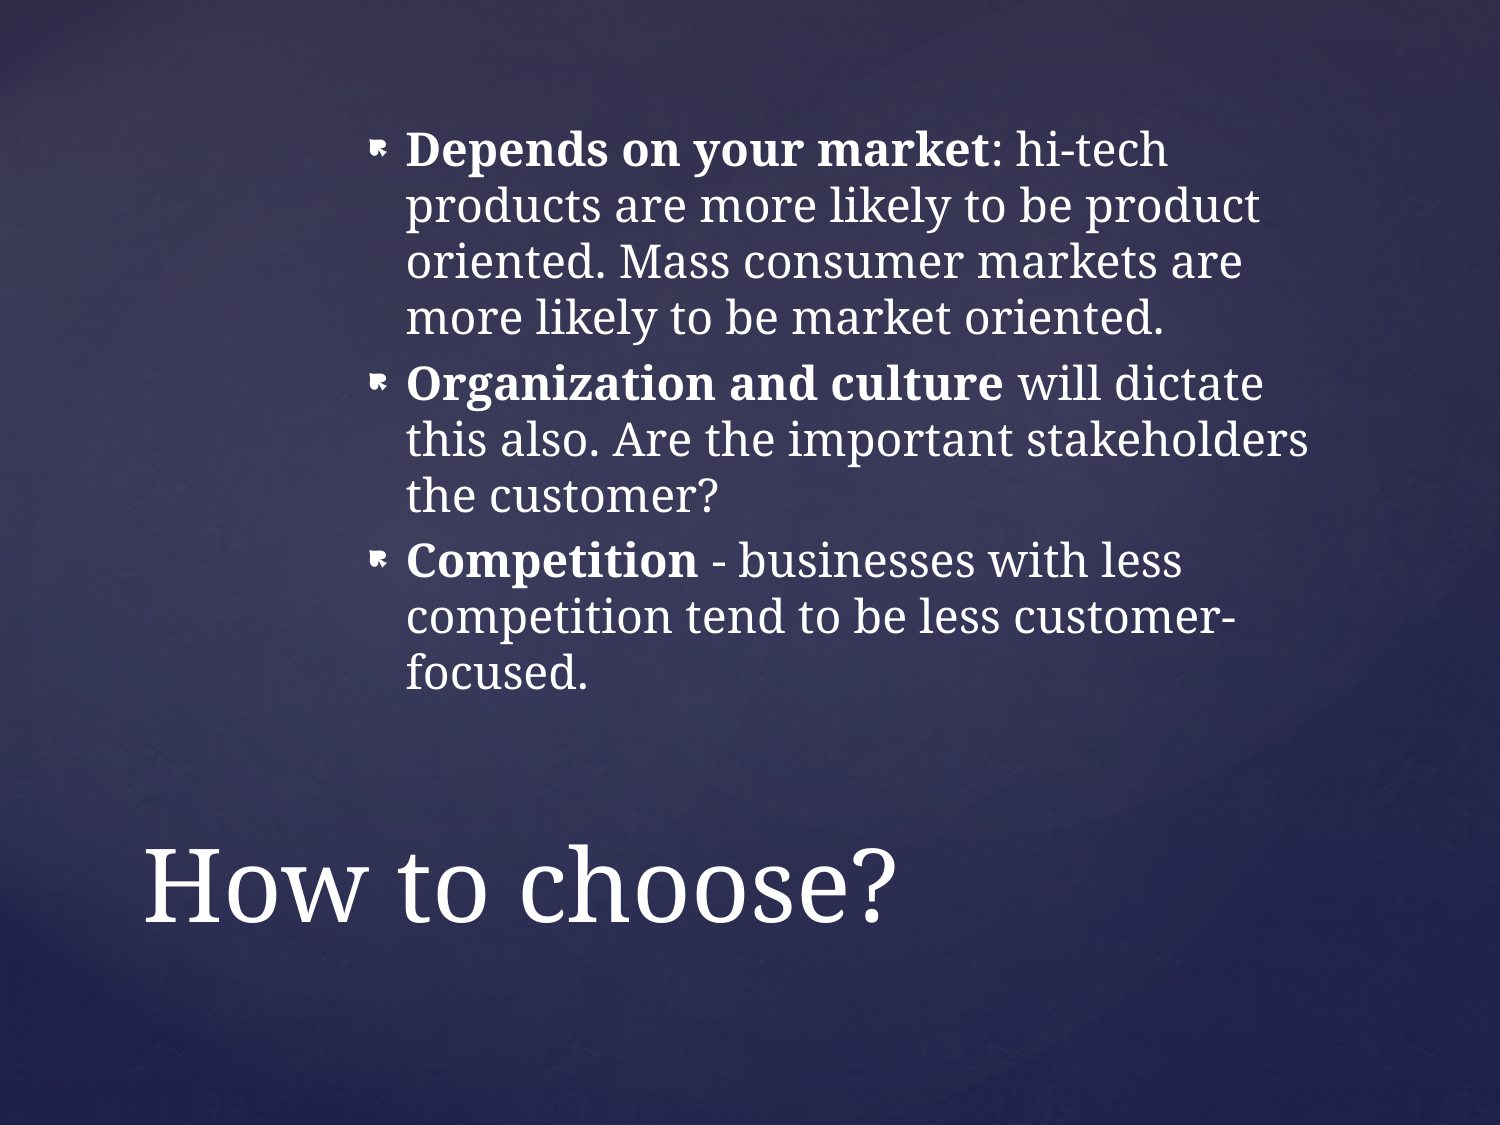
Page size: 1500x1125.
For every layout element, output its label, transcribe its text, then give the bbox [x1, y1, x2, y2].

title How to choose? [127, 800, 1365, 950]
list Depends on your market: hi-tech products are more likely to be product oriented. Mass consumer markets are more likely to be market oriented. Organization and culture will dictate this also. Are the important stakeholders the customer? Competition - businesses with less competition tend to be less customer-focused. [350, 112, 1350, 713]
